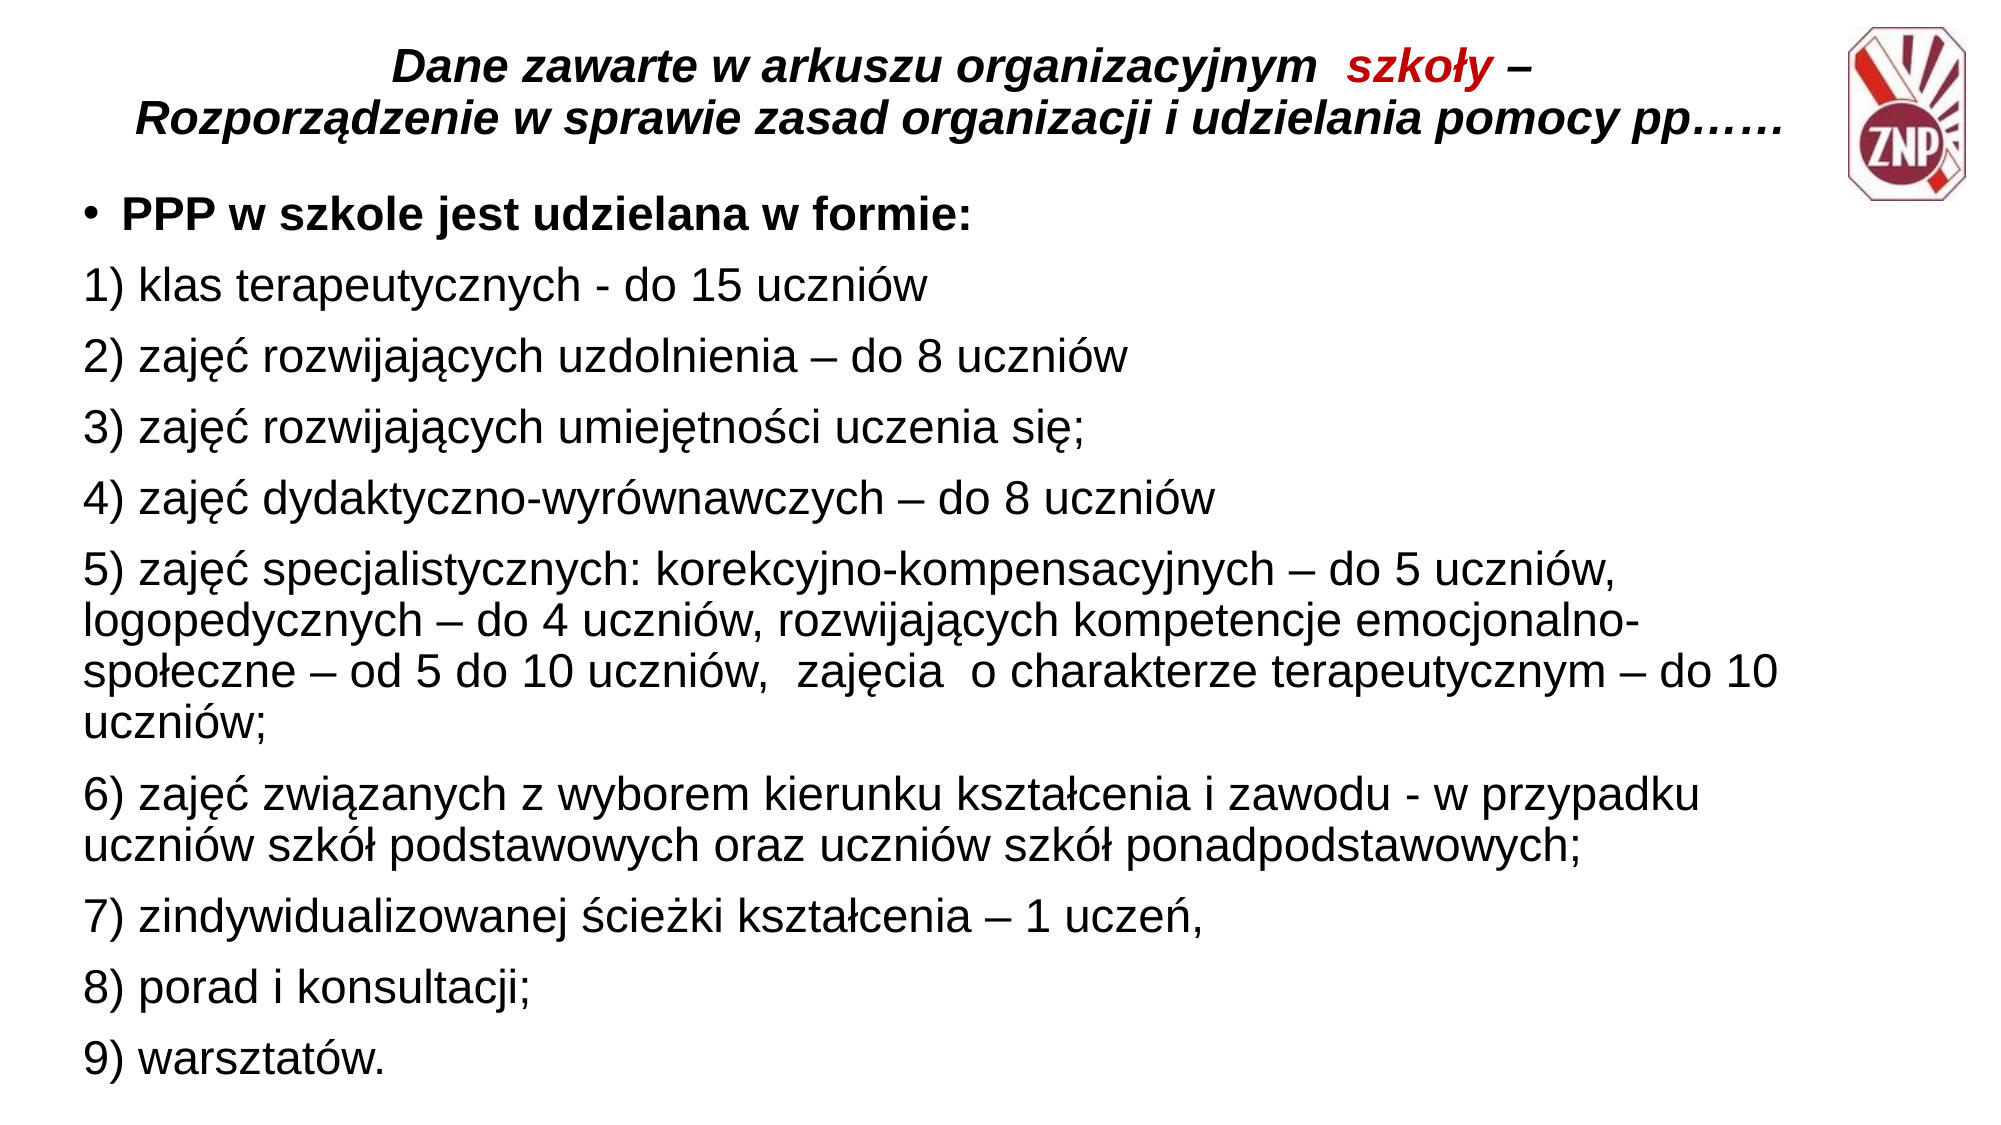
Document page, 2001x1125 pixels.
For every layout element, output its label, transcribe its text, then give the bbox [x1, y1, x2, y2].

picture [1848, 27, 1966, 201]
title Dane zawarte w arkuszu organizacyjnym szkoły – Rozporządzenie w sprawie zasad organizacji i udzielania pomocy pp…… [90, 25, 1834, 160]
list PPP w szkole jest udzielana w formie: 1) klas terapeutycznych - do 15 uczniów 2) zajęć rozwijających uzdolnienia – do 8 uczniów 3) zajęć rozwijających umiejętności uczenia się; 4) zajęć dydaktyczno-wyrównawczych – do 8 uczniów 5) zajęć specjalistycznych: korekcyjno-kompensacyjnych – do 5 uczniów, logopedycznych – do 4 uczniów, rozwijających kompetencje emocjonalno-społeczne – od 5 do 10 uczniów, zajęcia o charakterze terapeutycznym – do 10 uczniów; 6) zajęć związanych z wyborem kierunku kształcenia i zawodu - w przypadku uczniów szkół podstawowych oraz uczniów szkół ponadpodstawowych; 7) zindywidualizowanej ścieżki kształcenia – 1 uczeń, 8) porad i konsultacji; 9) warsztatów. [67, 182, 1802, 1097]
